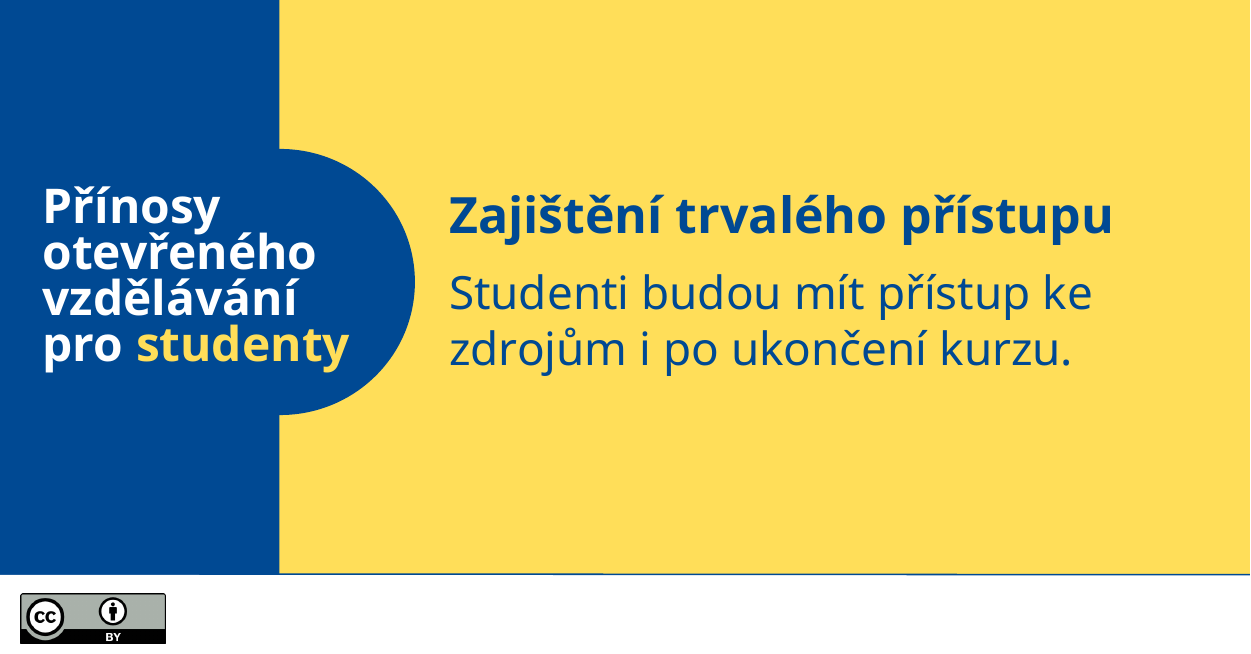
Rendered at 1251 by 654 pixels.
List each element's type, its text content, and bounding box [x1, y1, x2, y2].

text_box Zajištění trvalého přístupu Studenti budou mít přístup ke zdrojům i po ukončení kurzu. [434, 168, 1146, 390]
text_box Přínosy otevřeného vzdělávání pro studenty [27, 171, 368, 386]
text_box [368, 181, 415, 383]
text_box [0, 582, 1250, 654]
text_box [196, 386, 365, 416]
text_box [0, 0, 280, 573]
text_box [206, 148, 355, 171]
picture [20, 592, 166, 645]
